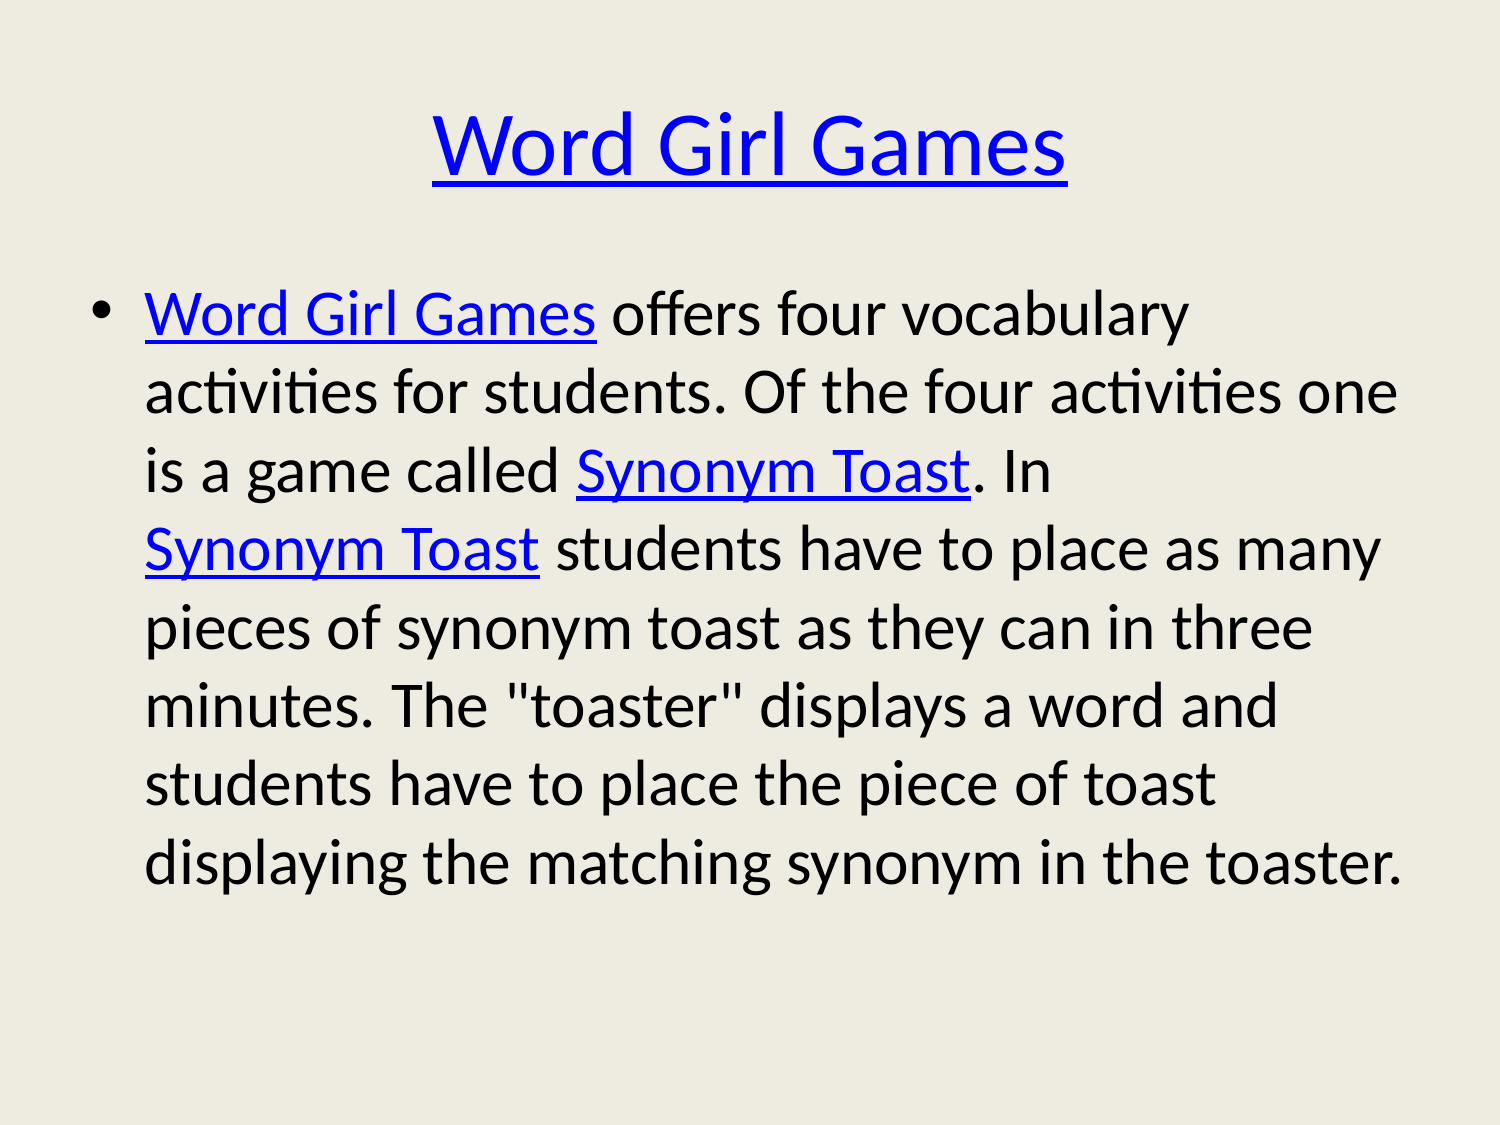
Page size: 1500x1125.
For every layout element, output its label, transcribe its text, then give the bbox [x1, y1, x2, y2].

list Word Girl Games offers four vocabulary activities for students. Of the four activities one is a game called Synonym Toast. In Synonym Toast students have to place as many pieces of synonym toast as they can in three minutes. The "toaster" displays a word and students have to place the piece of toast displaying the matching synonym in the toaster. [75, 262, 1425, 1005]
title Word Girl Games [75, 45, 1425, 233]
